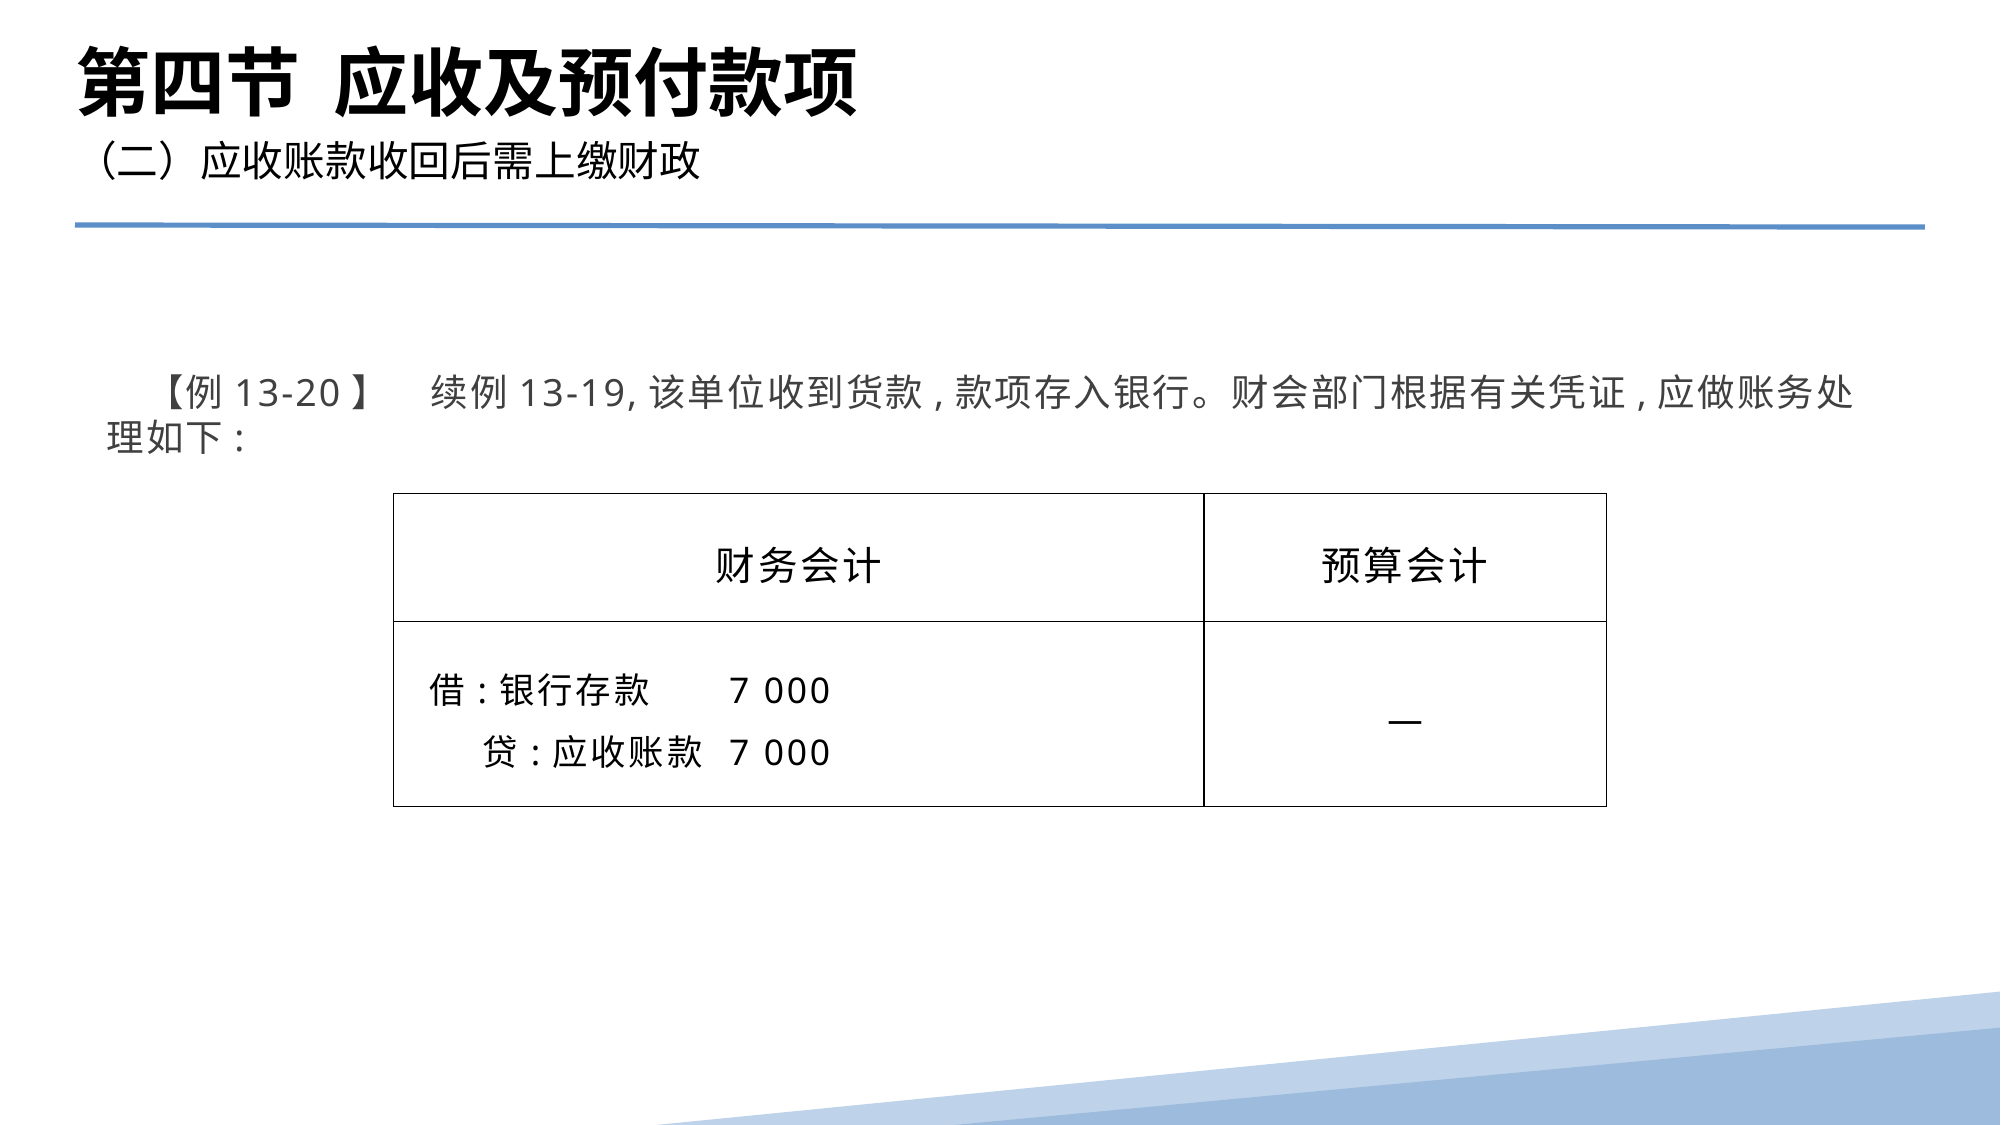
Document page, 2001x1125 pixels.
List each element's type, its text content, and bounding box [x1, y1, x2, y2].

text_box 第四节 应收及预付款项 [75, 24, 1925, 124]
table_cell — [1205, 622, 1606, 806]
table_cell 借:银行存款 7 000 贷:应收账款 7 000 [394, 622, 1203, 806]
text_box （二）应收账款收回后需上缴财政 [75, 124, 1925, 200]
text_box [74, 224, 1925, 228]
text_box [656, 991, 2000, 1125]
table_header 财务会计 [394, 494, 1203, 621]
text_box 【例13-20】 续例13-19,该单位收到货款,款项存入银行。财会部门根据有关凭证,应做账务处理如下: [96, 228, 1902, 654]
table_header 预算会计 [1205, 494, 1606, 621]
